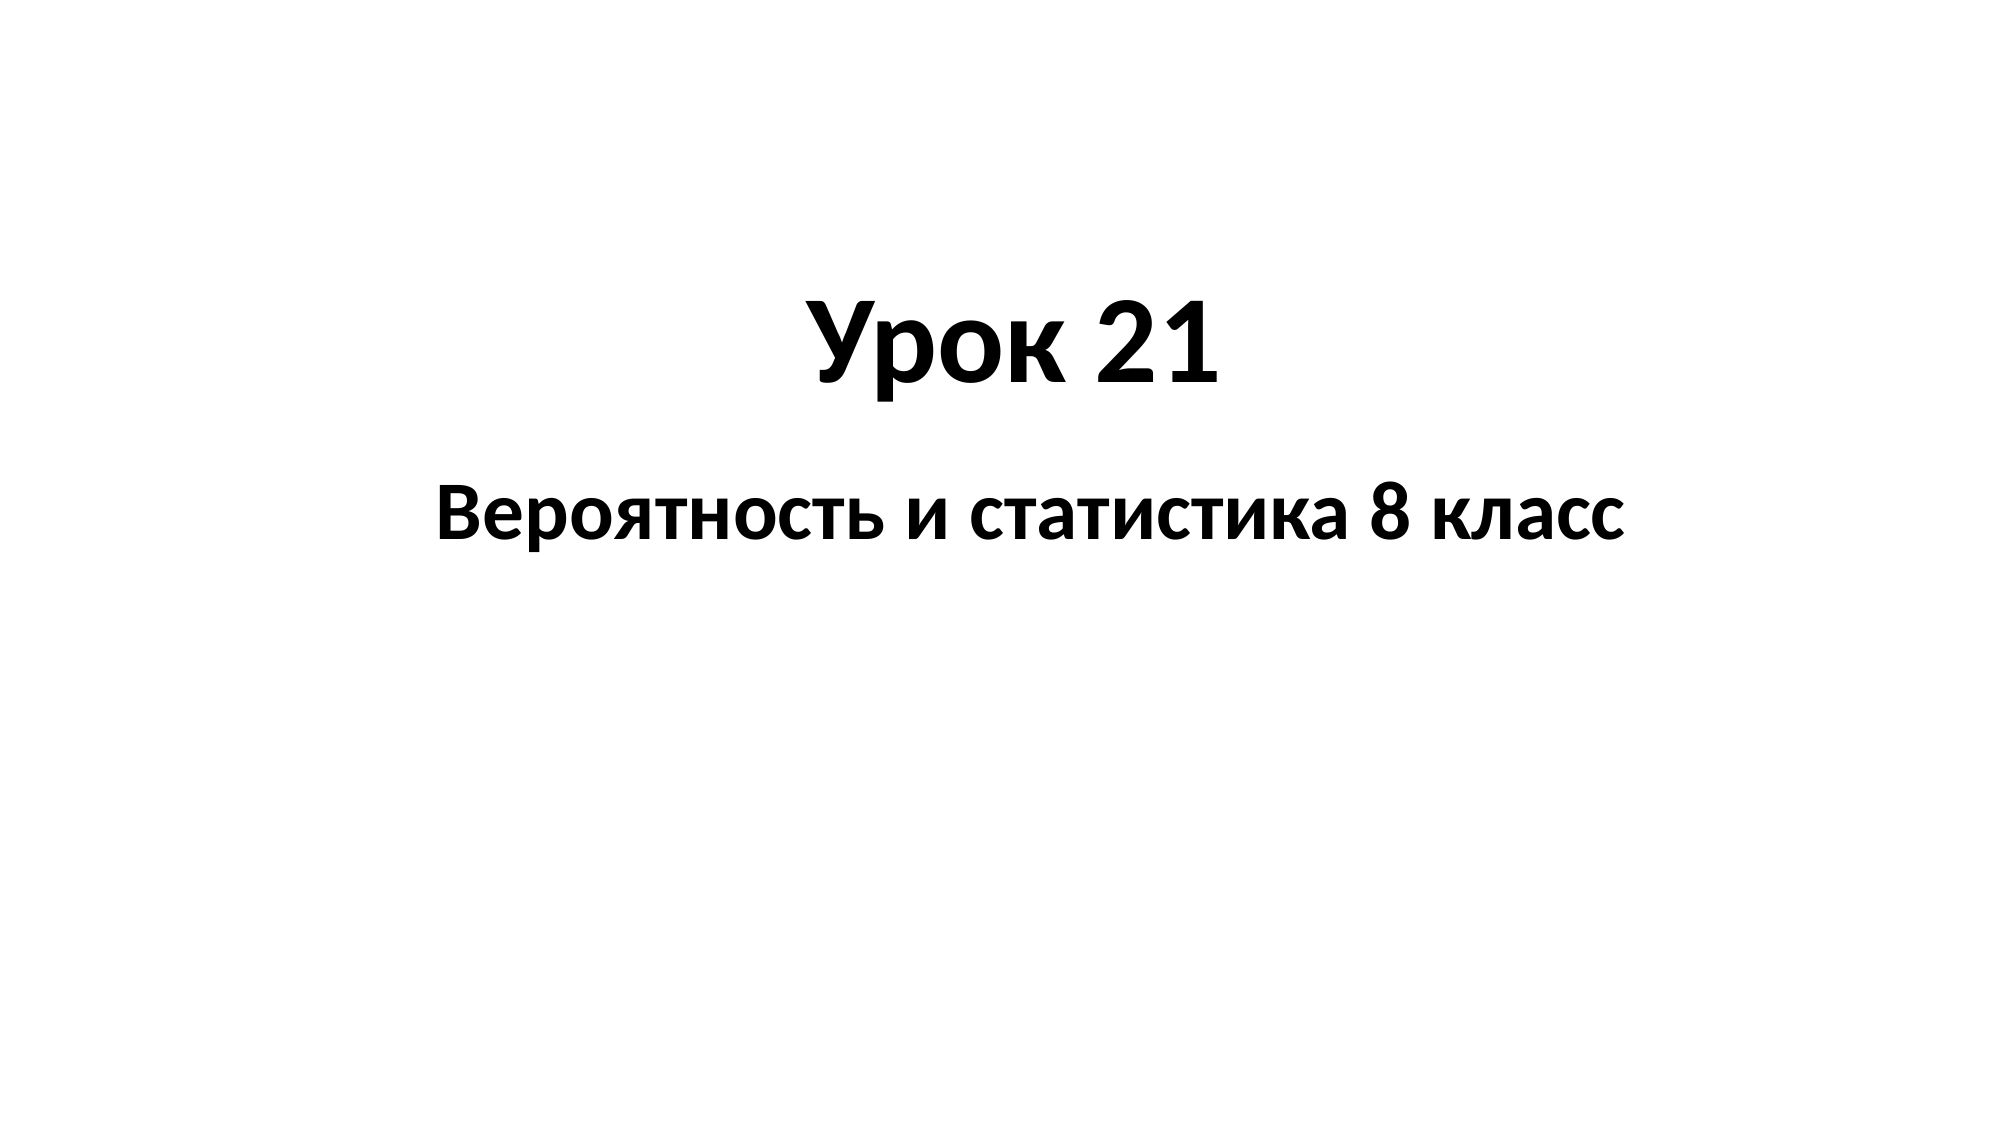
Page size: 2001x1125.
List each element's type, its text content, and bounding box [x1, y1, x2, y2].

title Урок 21 [264, 246, 1765, 417]
subtitle Вероятность и статистика 8 класс [280, 459, 1781, 634]
